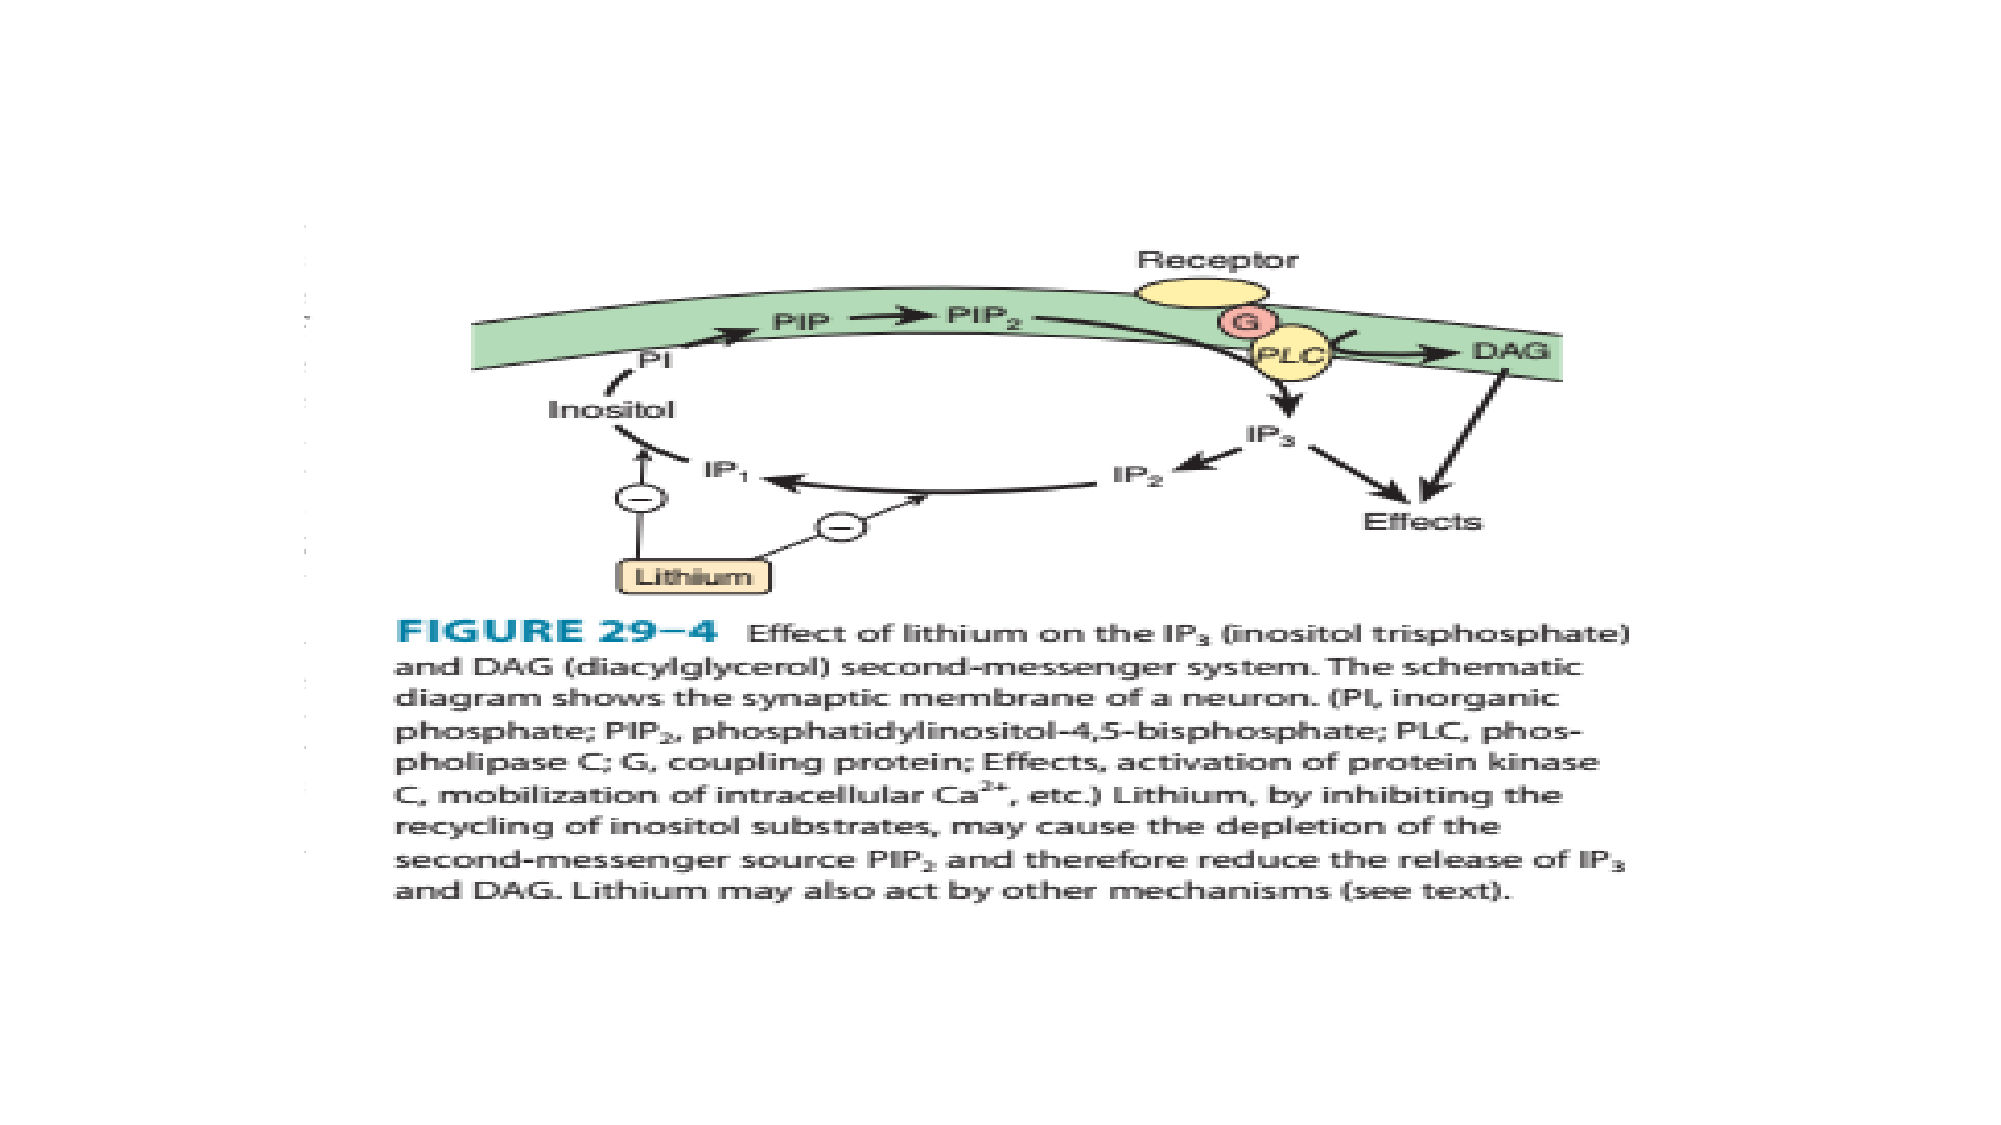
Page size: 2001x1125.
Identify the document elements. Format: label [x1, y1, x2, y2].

picture [304, 213, 1693, 924]
